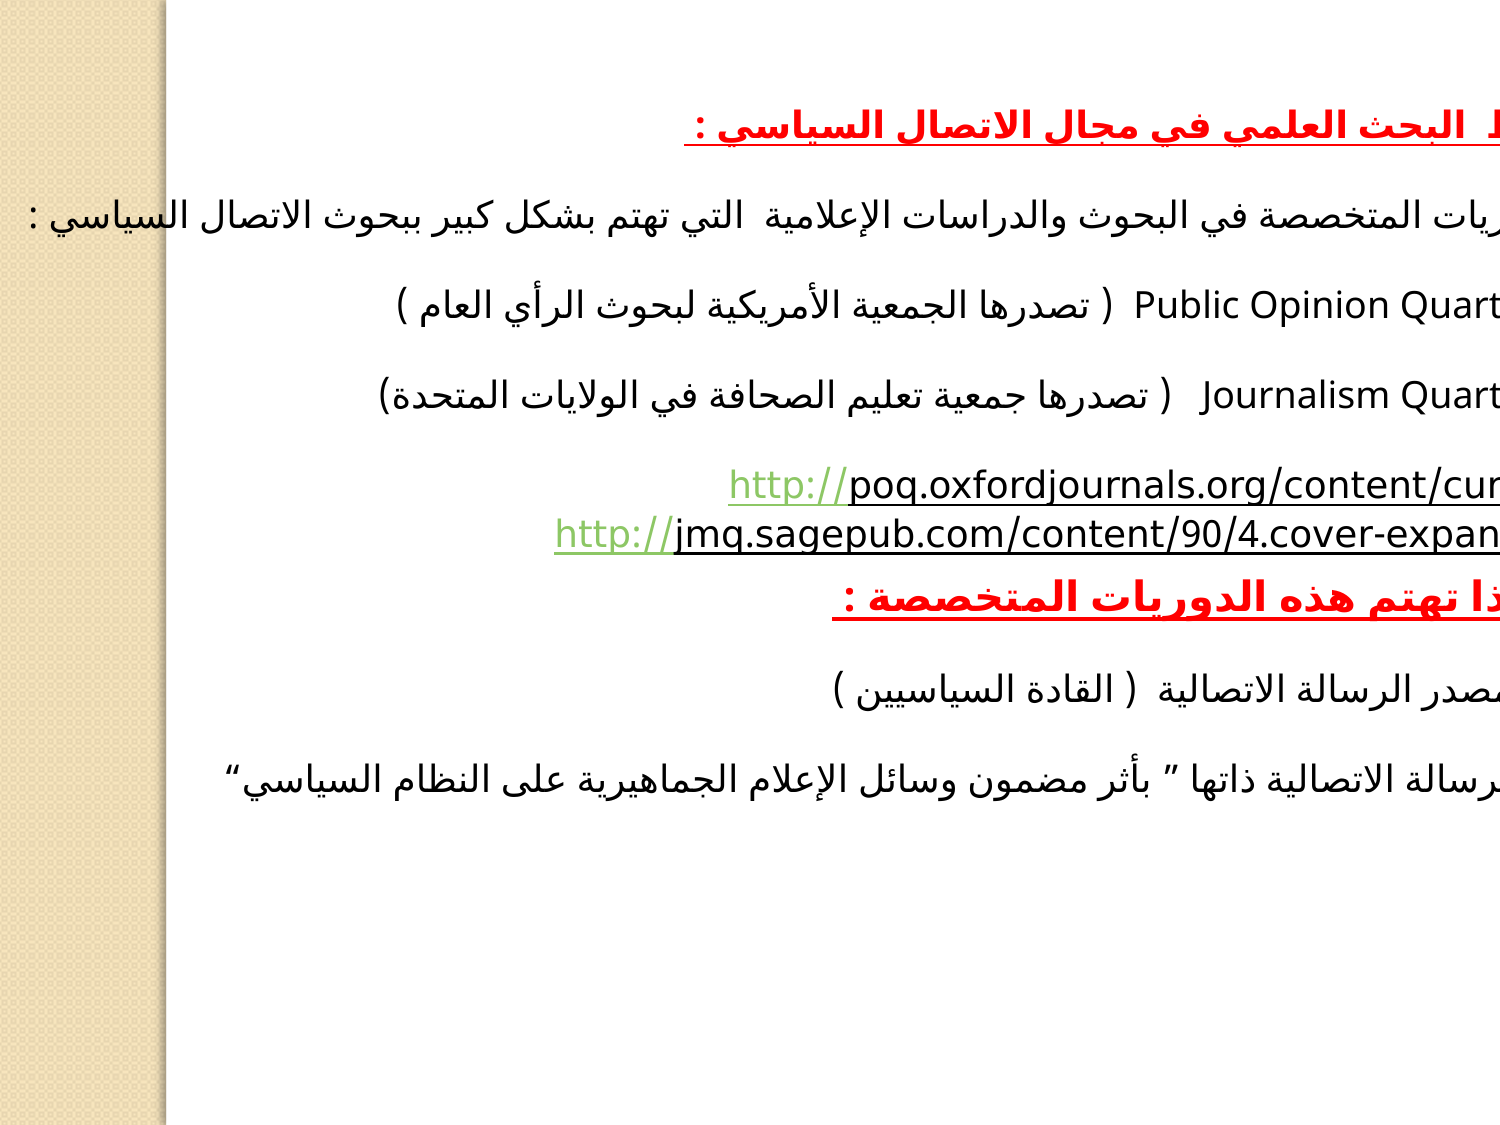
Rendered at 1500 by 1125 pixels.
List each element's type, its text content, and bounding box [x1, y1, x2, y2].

text_box نشاط البحث العلمي في مجال الاتصال السياسي : الدوريات المتخصصة في البحوث والدراسات الإعلامية التي تهتم بشكل كبير ببحوث الاتصال السياسي : Public Opinion Quarterly ( تصدرها الجمعية الأمريكية لبحوث الرأي العام ) Journalism Quarterly ( تصدرها جمعية تعليم الصحافة في الولايات المتحدة) http://poq.oxfordjournals.org/content/current http://jmq.sagepub.com/content/90/4.cover-expansion [3, 93, 1500, 701]
text_box بماذا تهتم هذه الدوريات المتخصصة : 1- مصدر الرسالة الاتصالية ( القادة السياسيين ) 2- الرسالة الاتصالية ذاتها ” بأثر مضمون وسائل الإعلام الجماهيرية على النظام السياسي“ [198, 562, 1500, 943]
